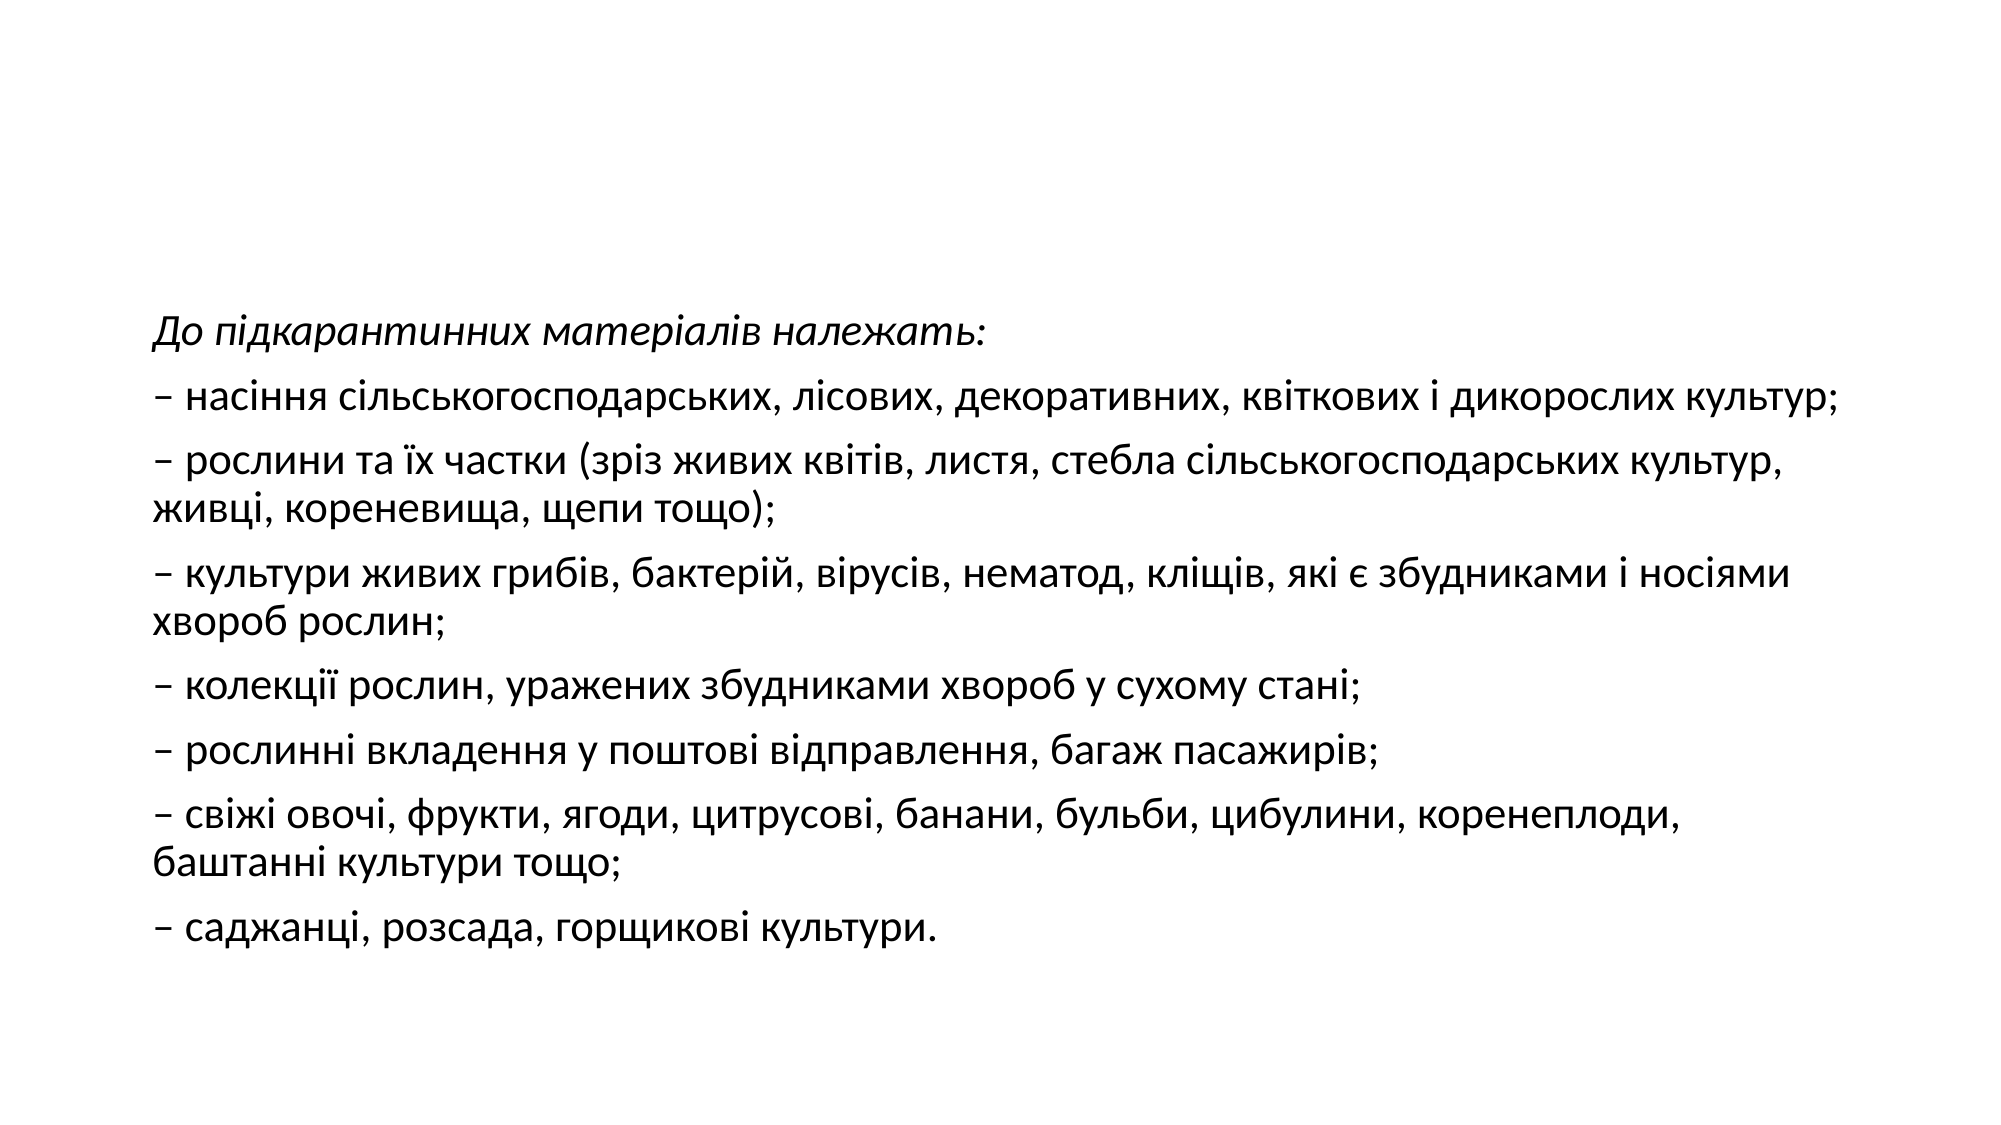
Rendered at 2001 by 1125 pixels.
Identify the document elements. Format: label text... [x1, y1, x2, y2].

list До підкарантинних матеріалів належать: – насіння сільськогосподарських, лісових, декоративних, квіткових і дикорослих культур; – рослини та їх частки (зріз живих квітів, листя, стебла сільськогосподарських культур, живці, кореневища, щепи тощо); – культури живих грибів, бактерій, вірусів, нематод, кліщів, які є збудниками і носіями хвороб рослин; – колекції рослин, уражених збудниками хвороб у сухому стані; – рослинні вкладення у поштові відправлення, багаж пасажирів; – свіжі овочі, фрукти, ягоди, цитрусові, банани, бульби, цибулини, коренеплоди, баштанні культури тощо; – саджанці, розсада, горщикові культури. [137, 299, 1863, 1014]
